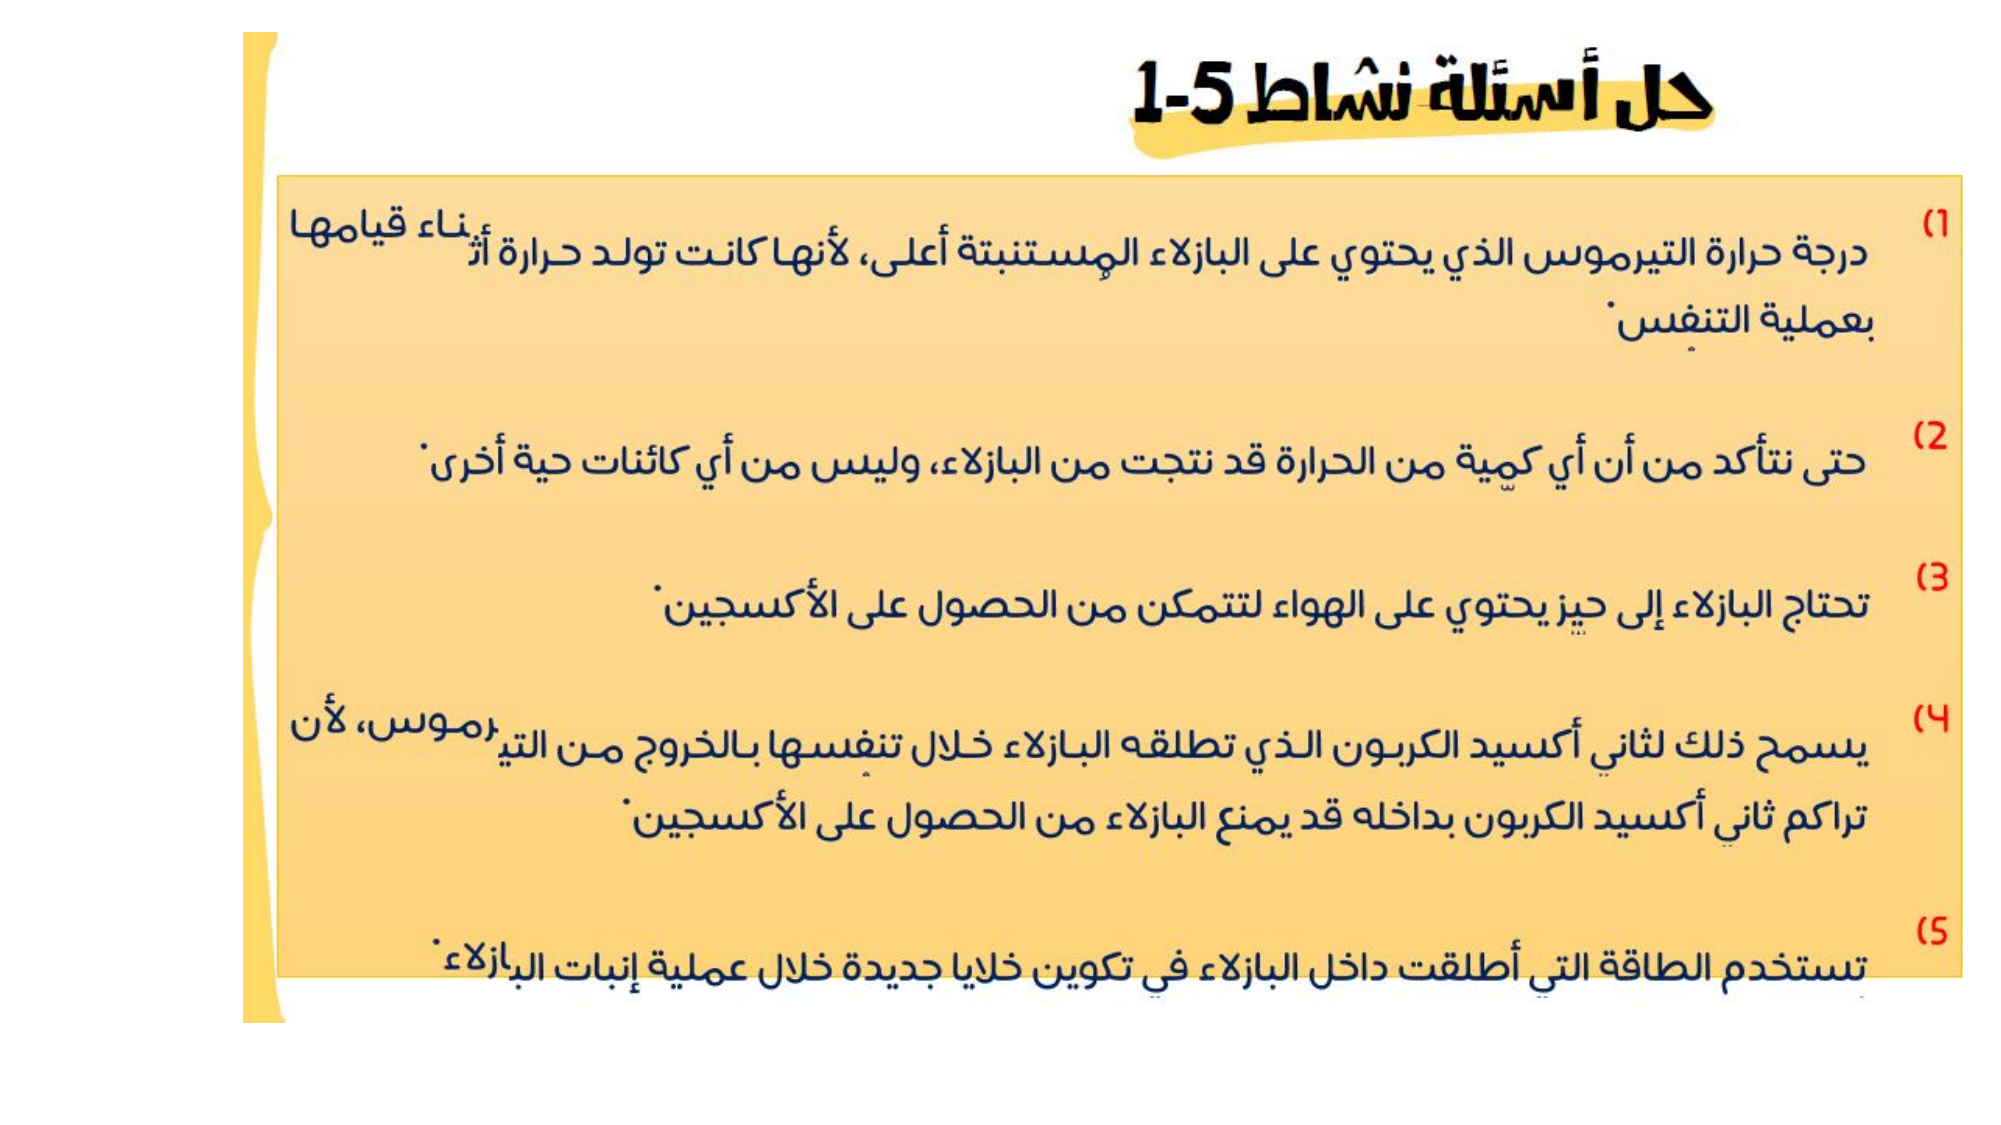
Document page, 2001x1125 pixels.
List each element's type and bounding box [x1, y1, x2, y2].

list [243, 32, 1969, 1023]
